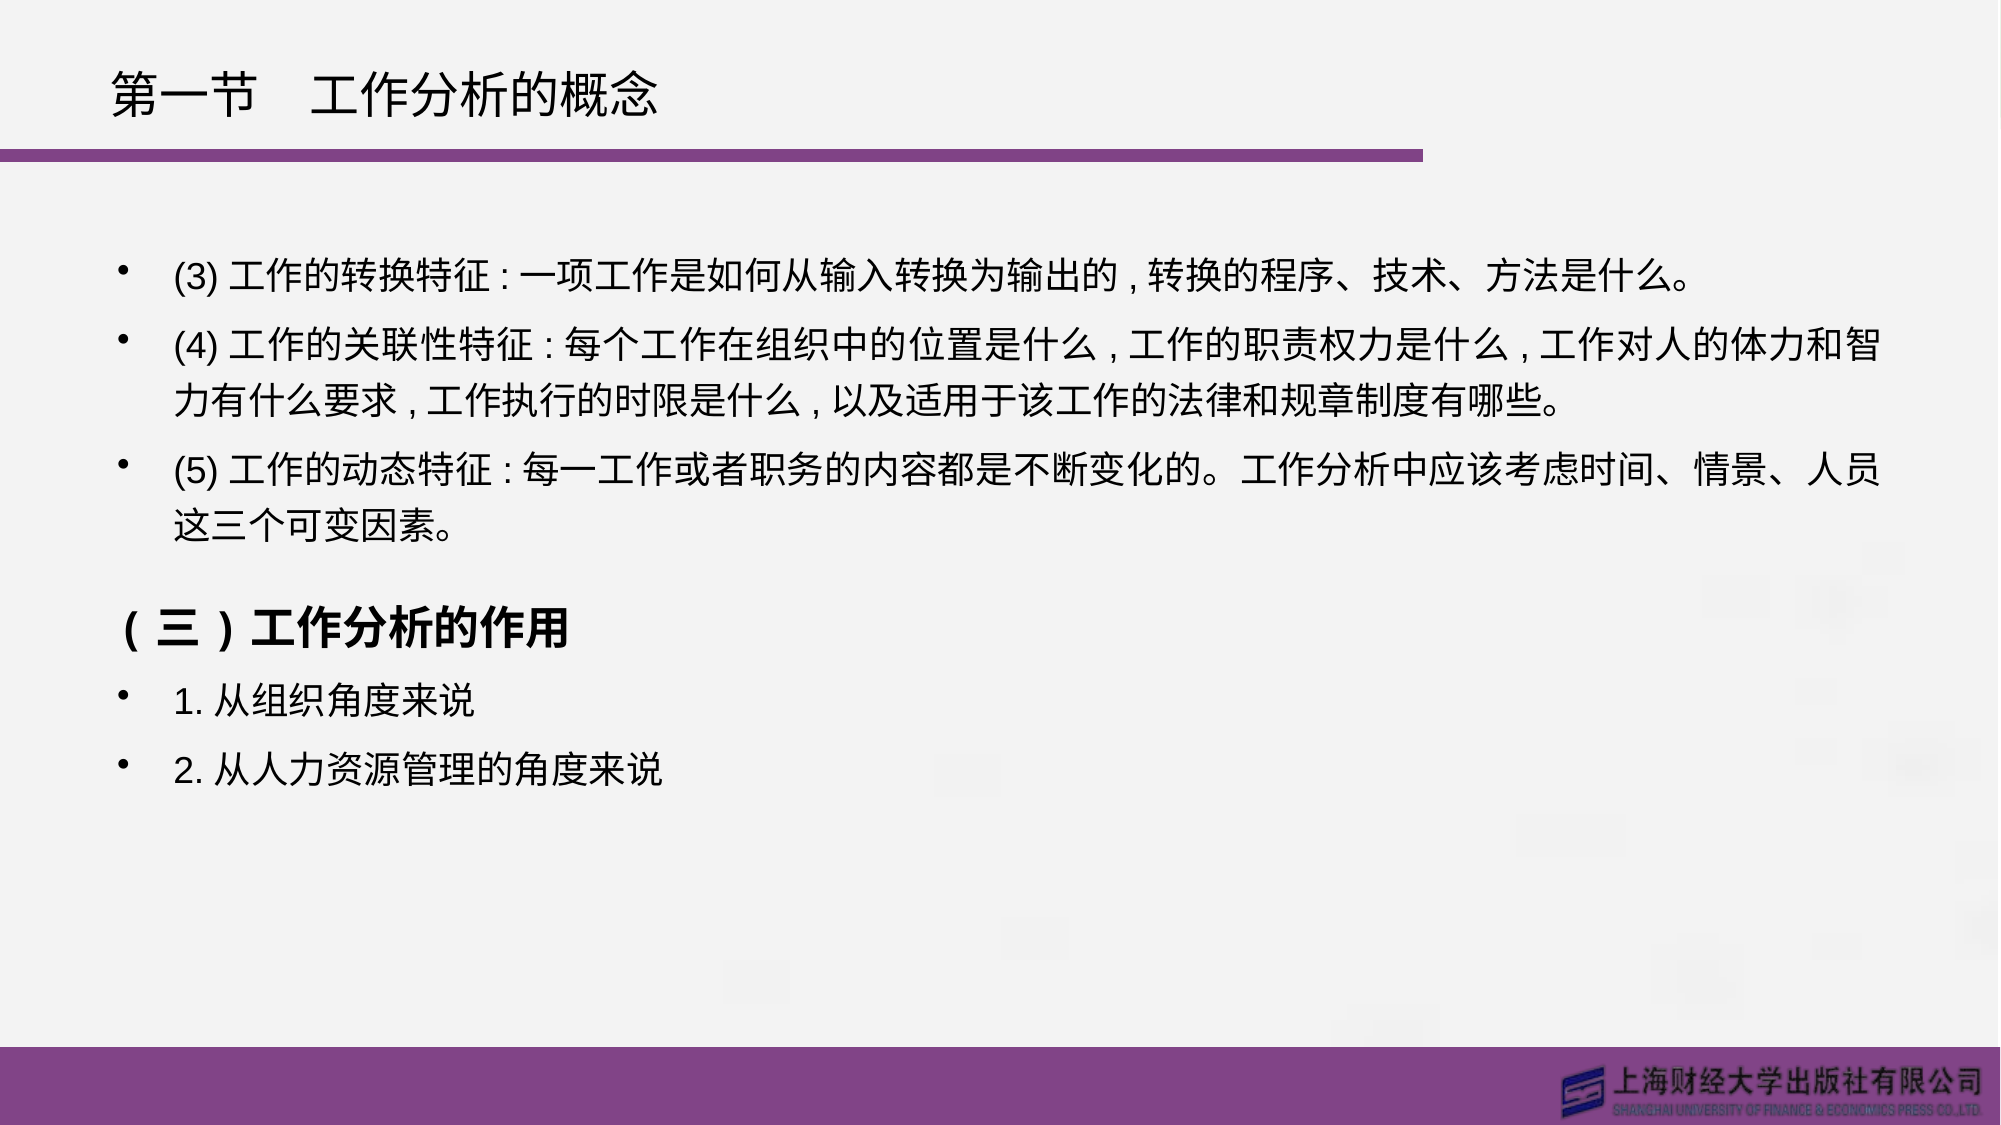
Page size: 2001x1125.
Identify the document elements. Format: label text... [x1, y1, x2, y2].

list (3)工作的转换特征:一项工作是如何从输入转换为输出的,转换的程序、技术、方法是什么。 (4)工作的关联性特征:每个工作在组织中的位置是什么,工作的职责权力是什么,工作对人的体力和智力有什么要求,工作执行的时限是什么,以及适用于该工作的法律和规章制度有哪些。 (5)工作的动态特征:每一工作或者职务的内容都是不断变化的。工作分析中应该考虑时间、情景、人员这三个可变因素。 (三)工作分析的作用 1.从组织角度来说 2.从人力资源管理的角度来说 [102, 233, 1898, 1032]
picture [0, 0, 2001, 1125]
title 第一节 工作分析的概念 [94, 42, 1451, 146]
